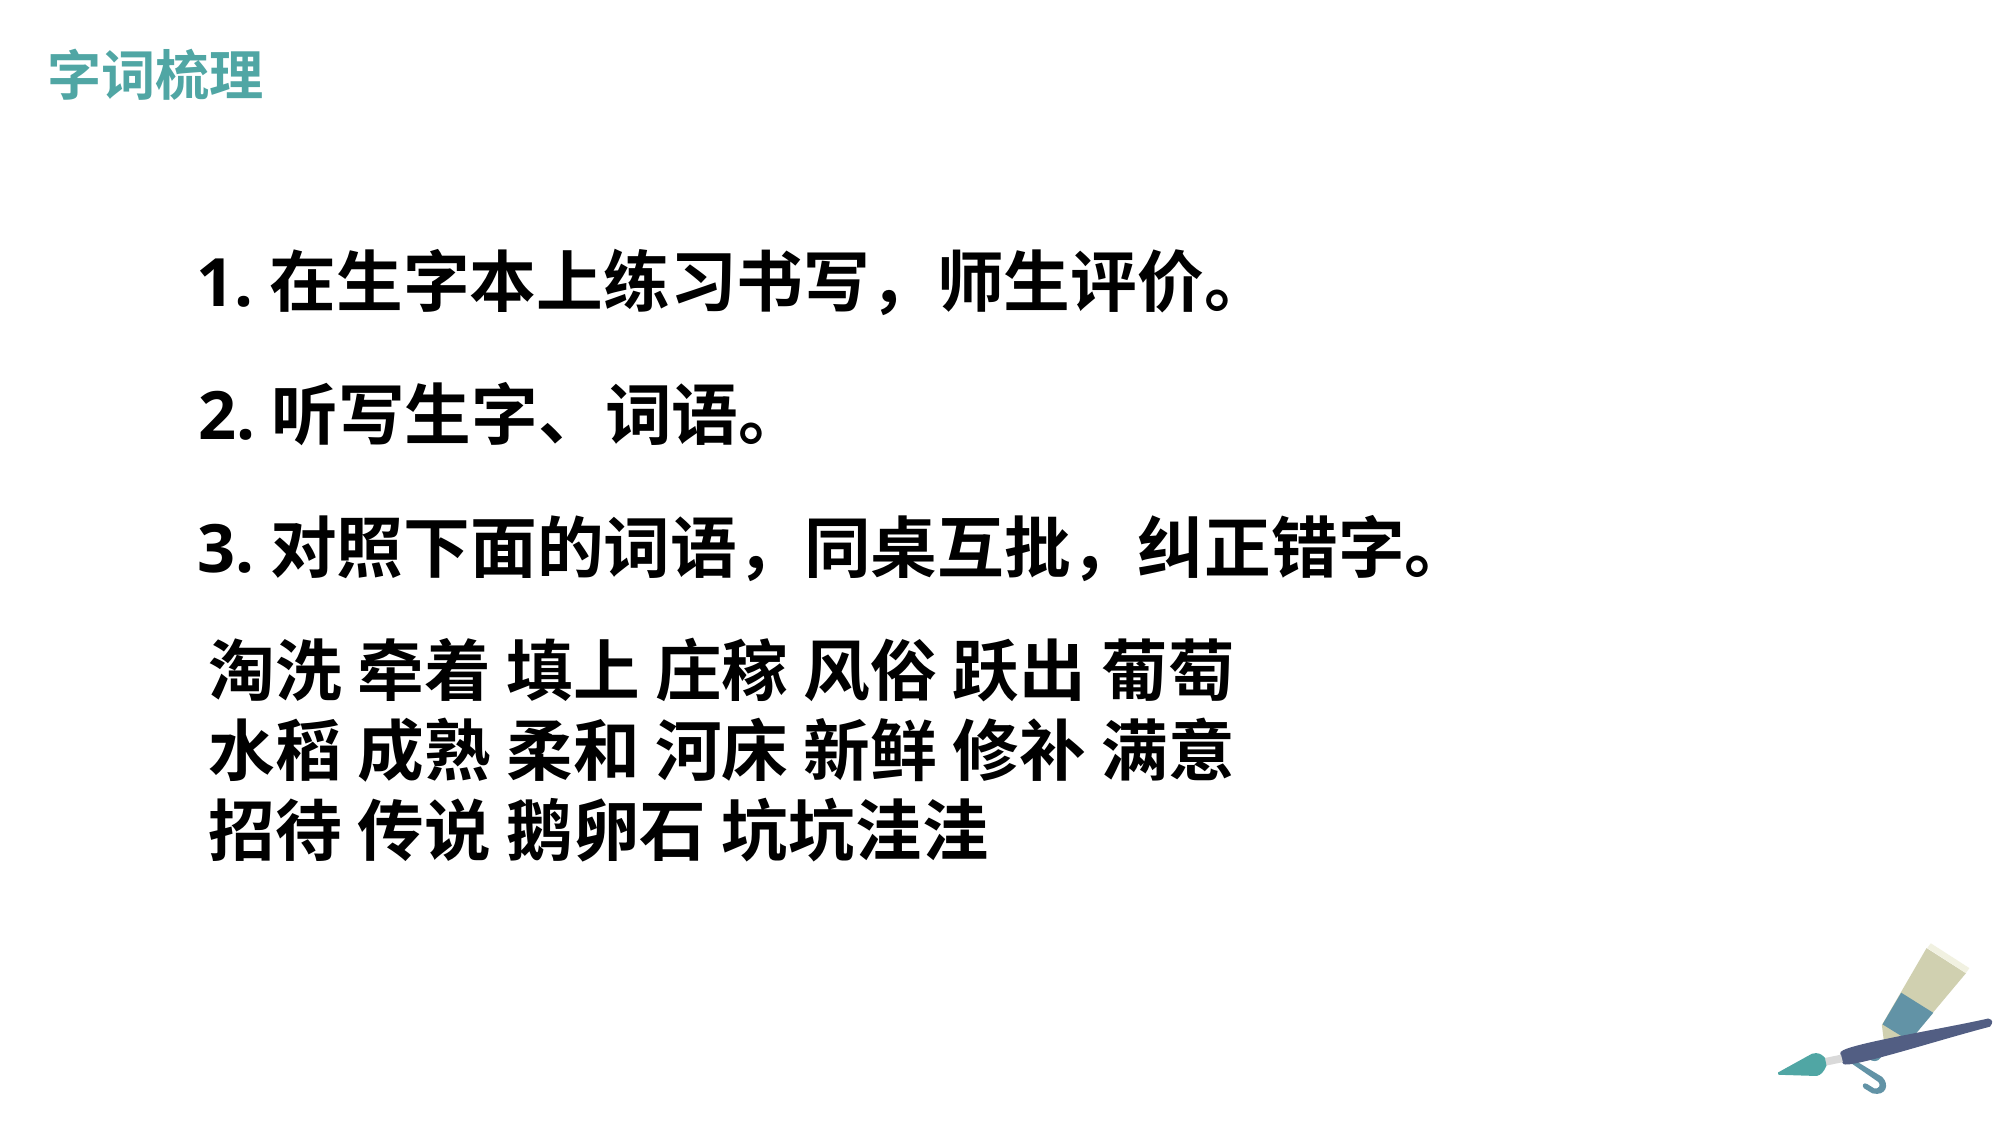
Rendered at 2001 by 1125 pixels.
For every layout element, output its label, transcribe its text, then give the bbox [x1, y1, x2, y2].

text_box 1.在生字本上练习书写，师生评价。 [196, 223, 1271, 320]
text_box 2.听写生字、词语。 [198, 357, 806, 454]
text_box 3.对照下面的词语，同桌互批，纠正错字。 [197, 489, 1472, 586]
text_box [1811, 945, 1974, 1125]
text_box 字词梳理 [32, 33, 347, 114]
text_box 淘洗 牵着 填上 庄稼 风俗 跃出 葡萄 水稻 成熟 柔和 河床 新鲜 修补 满意 招待 传说 鹅卵石 坑坑洼洼 [189, 618, 1910, 879]
